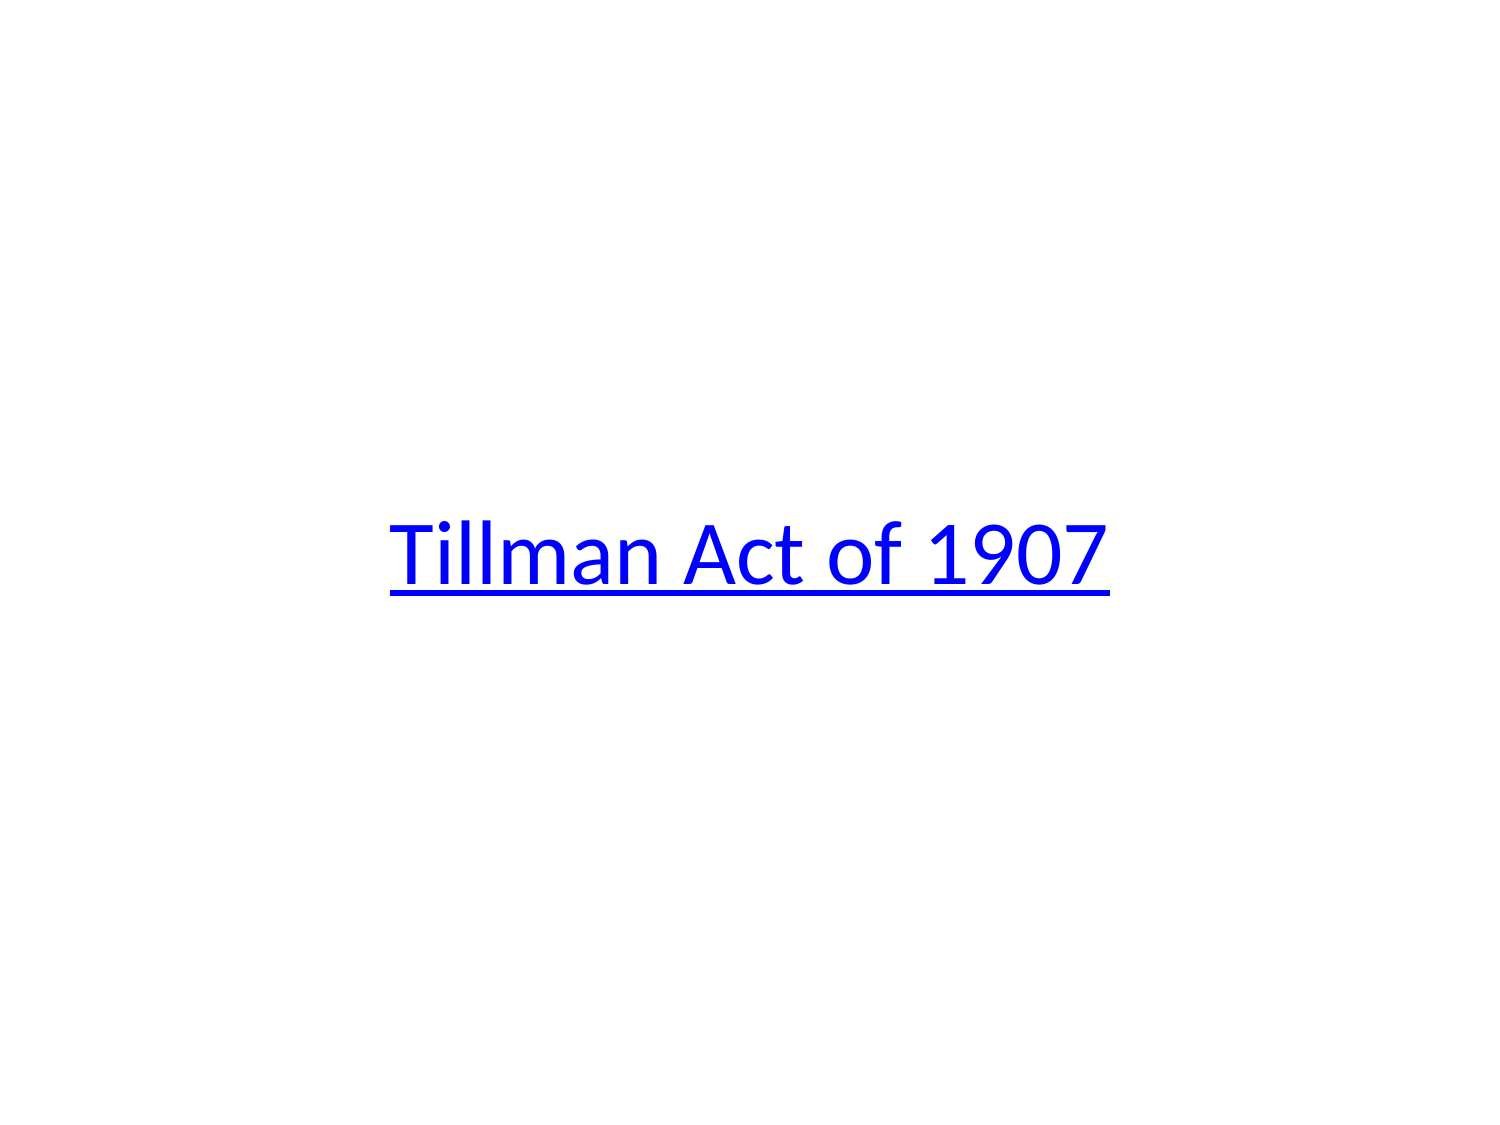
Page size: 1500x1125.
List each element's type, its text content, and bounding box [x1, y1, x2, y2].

title Tillman Act of 1907 [74, 44, 1426, 1051]
